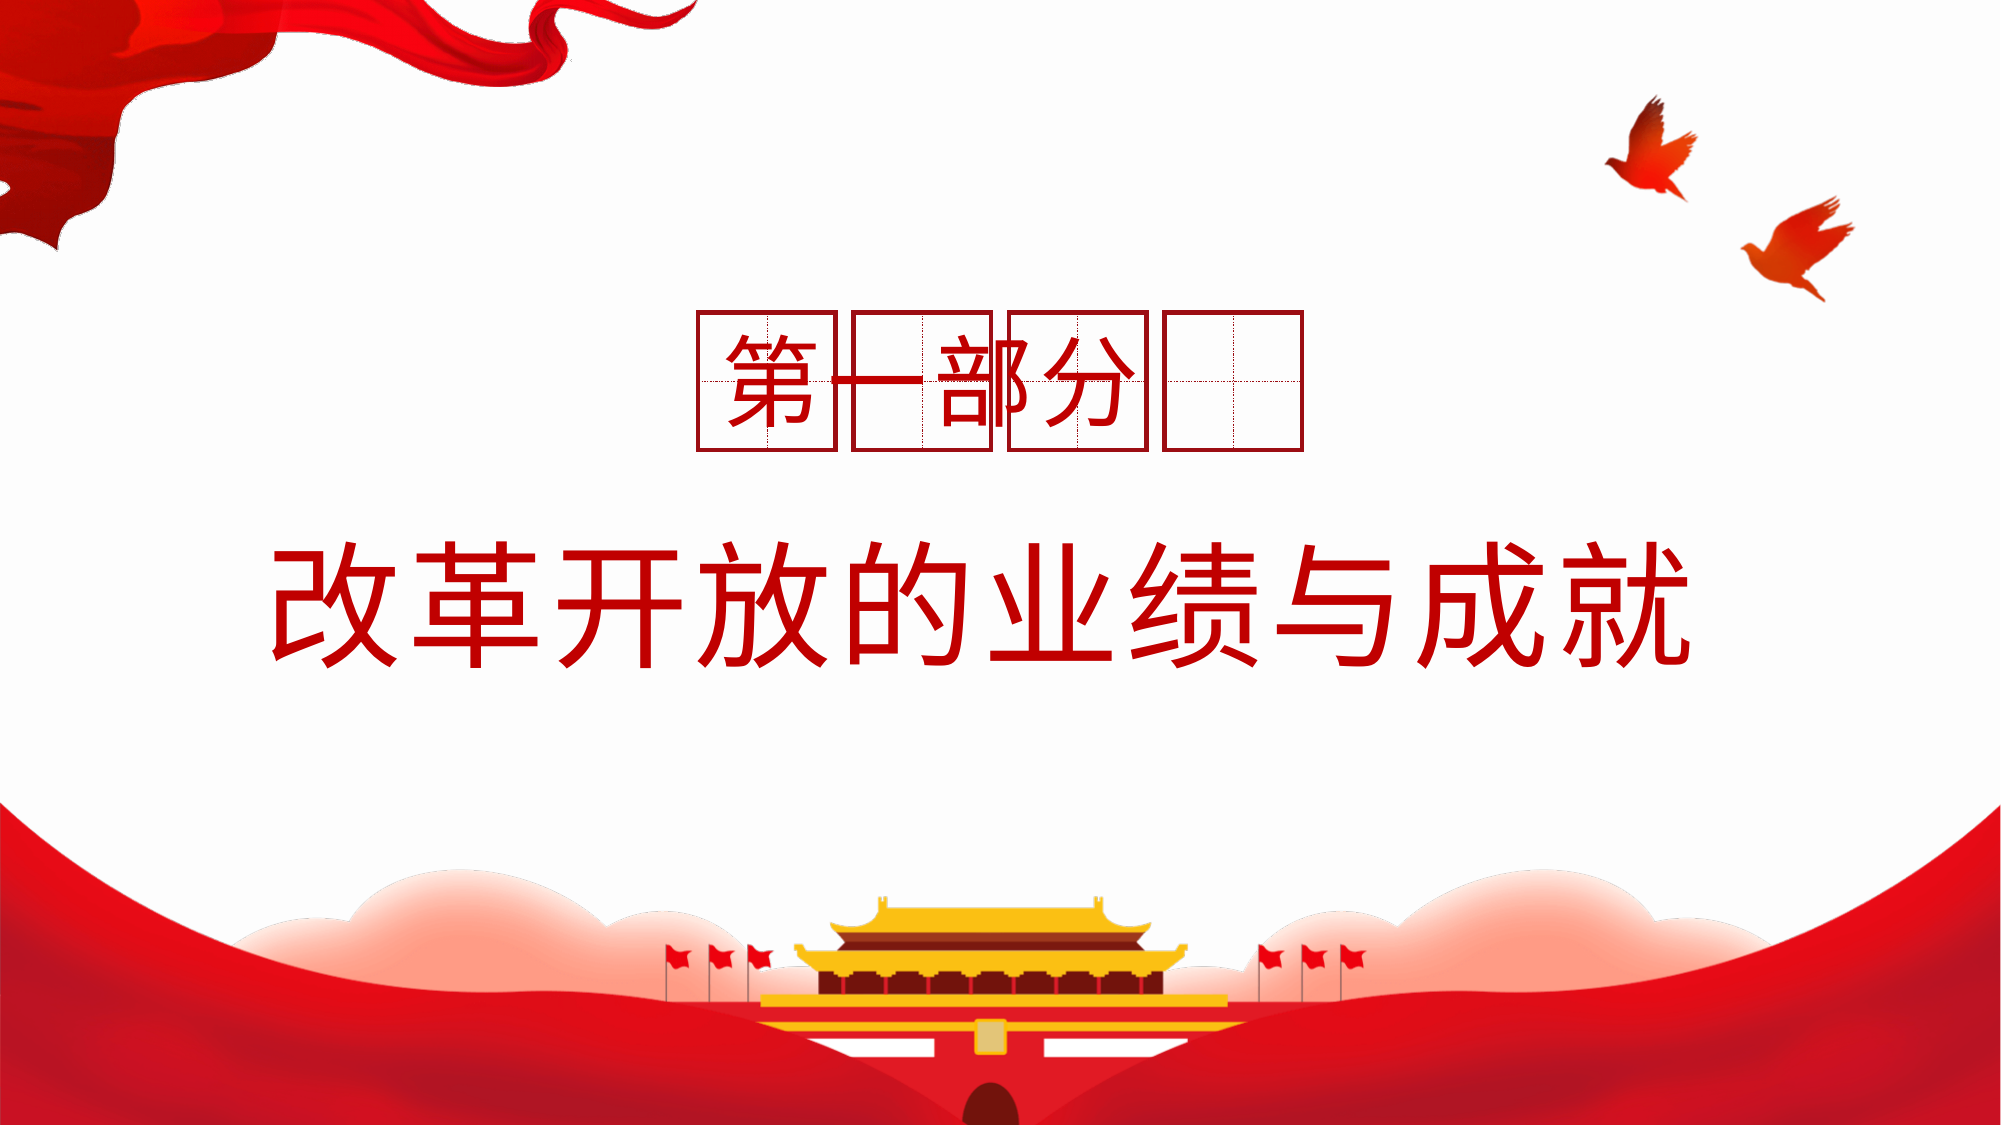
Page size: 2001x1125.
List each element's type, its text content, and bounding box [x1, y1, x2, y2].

text_box 第一部分 [1303, 312, 1310, 448]
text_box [697, 312, 1303, 451]
picture [0, 737, 2001, 1125]
picture [0, 0, 711, 255]
picture [1579, 81, 1942, 338]
text_box 改革开放的业绩与成就 [249, 512, 1751, 693]
